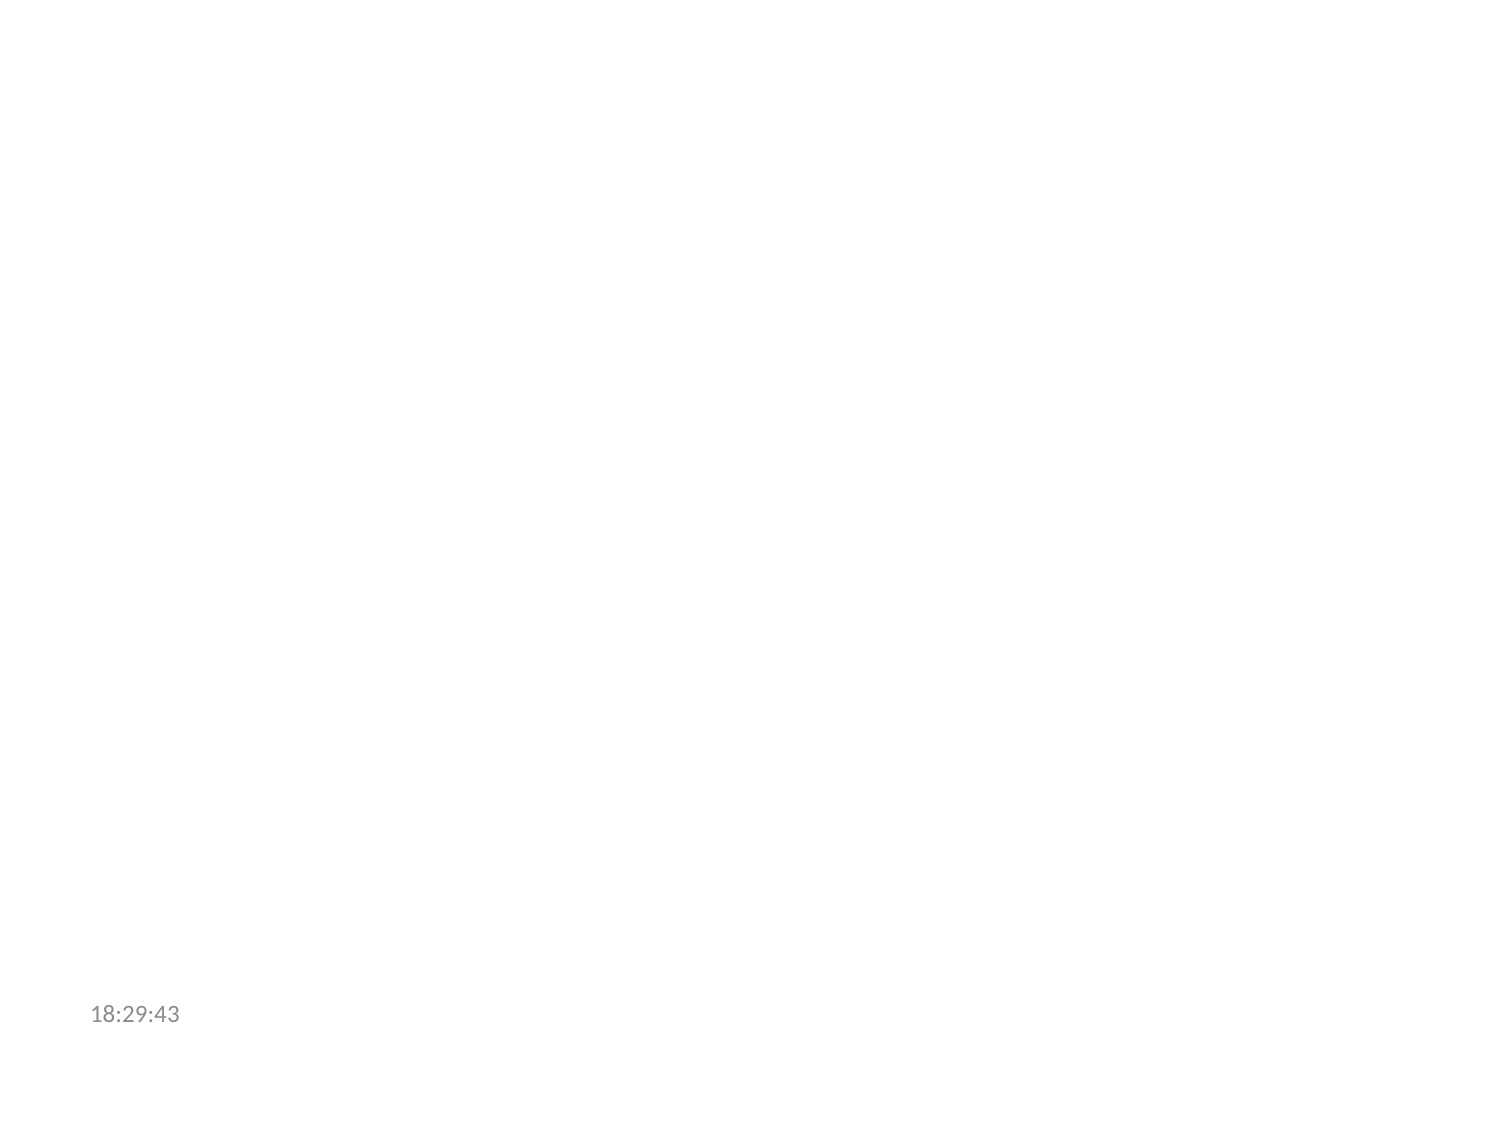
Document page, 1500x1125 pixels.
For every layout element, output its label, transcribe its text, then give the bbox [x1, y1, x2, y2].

text_box 15:35:09 [75, 982, 425, 1043]
